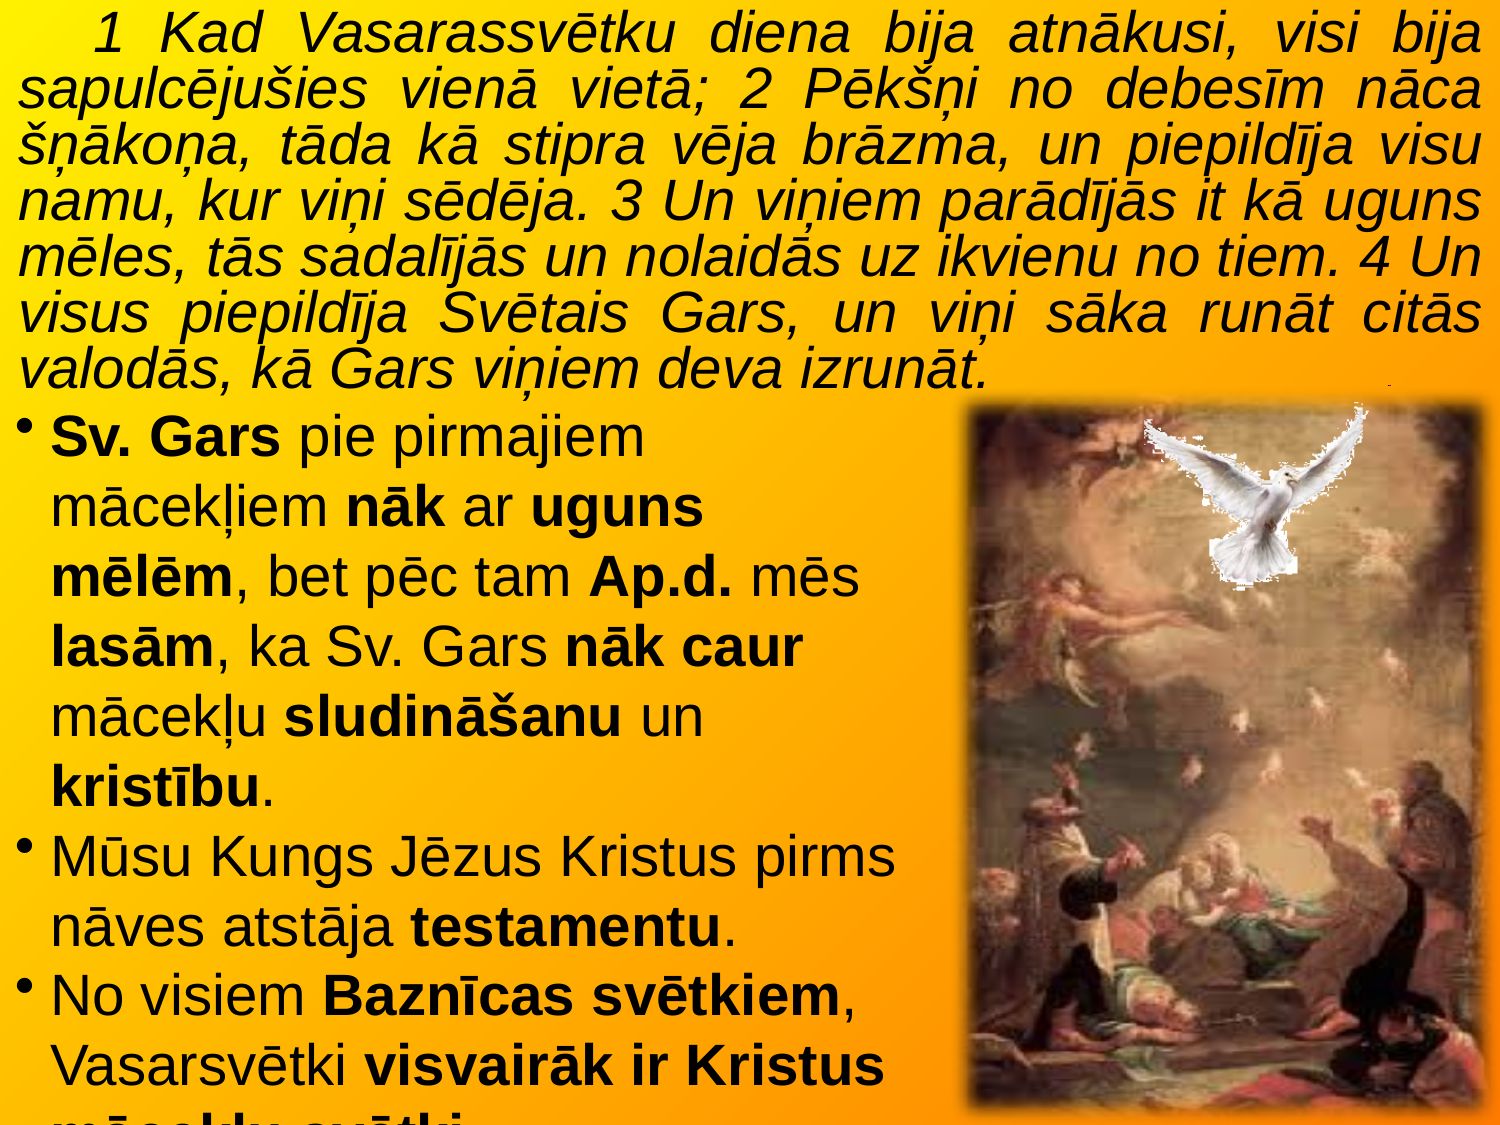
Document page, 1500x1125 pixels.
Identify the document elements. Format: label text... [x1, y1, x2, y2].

list 1 Kad Vasarassvētku diena bija atnākusi, visi bija sapulcējušies vienā vietā; 2 Pēkšņi no debesīm nāca šņākoņa, tāda kā stipra vēja brāzma, un piepildīja visu namu, kur viņi sēdēja. 3 Un viņiem parādījās it kā uguns mēles, tās sadalījās un nolaidās uz ikvienu no tiem. 4 Un visus piepildīja Svētais Gars, un viņi sāka runāt citās valodās, kā Gars viņiem deva izrunāt. [0, 0, 1500, 256]
picture [948, 385, 1500, 1125]
text_box Sv. Gars pie pirmajiem mācekļiem nāk ar uguns mēlēm, bet pēc tam Ap.d. mēs lasām, ka Sv. Gars nāk caur mācekļu sludināšanu un kristību. Mūsu Kungs Jēzus Kristus pirms nāves atstāja testamentu. No visiem Baznīcas svētkiem, Vasarsvētki visvairāk ir Kristus mācekļu svētki. [0, 390, 916, 1125]
